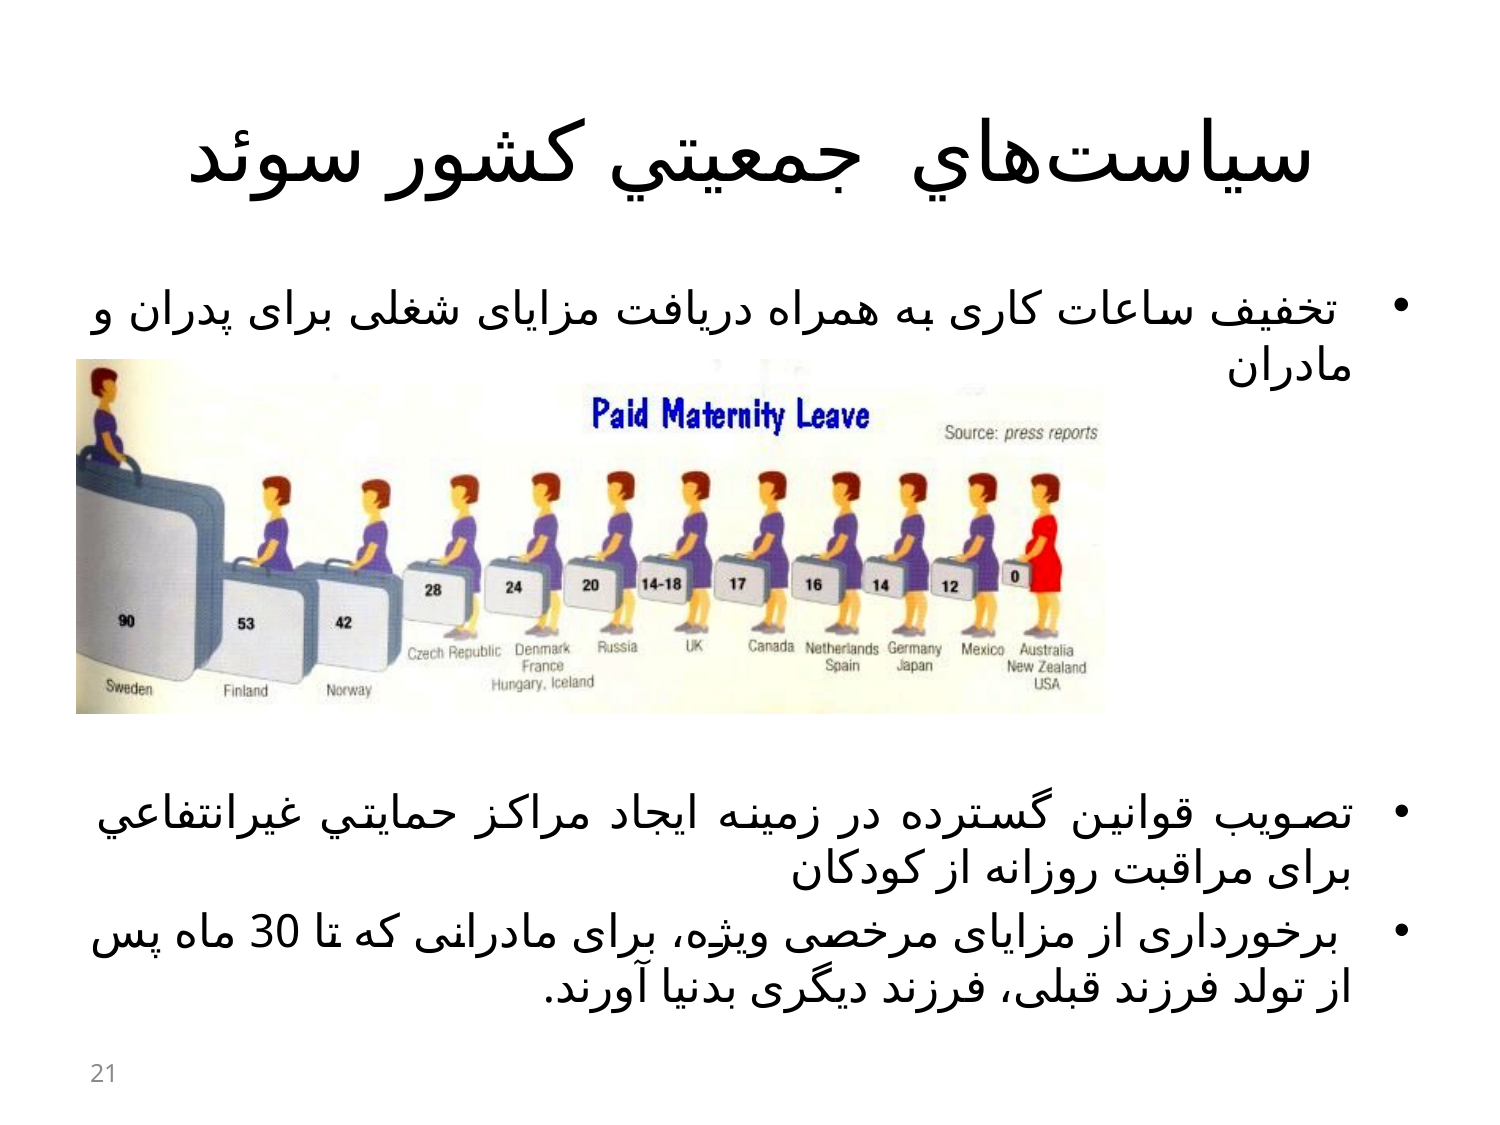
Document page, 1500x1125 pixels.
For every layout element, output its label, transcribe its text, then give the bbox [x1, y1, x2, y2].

title سياست‌هاي جمعيتي كشور سوئد [76, 54, 1427, 243]
picture [76, 359, 1105, 714]
slide_number 21 [75, 1042, 425, 1103]
list تخفیف ساعات کاری به همراه دریافت مزایای شغلی برای پدران و مادران تصویب قوانین گسترده در زمينه ايجاد مراكز حمايتي غيرانتفاعي برای مراقبت روزانه از كودكان برخورداری از مزایای مرخصی ویژه، برای مادرانی که تا 30 ماه پس از تولد فرزند قبلی، فرزند دیگری بدنیا آورند. [75, 267, 1425, 1125]
